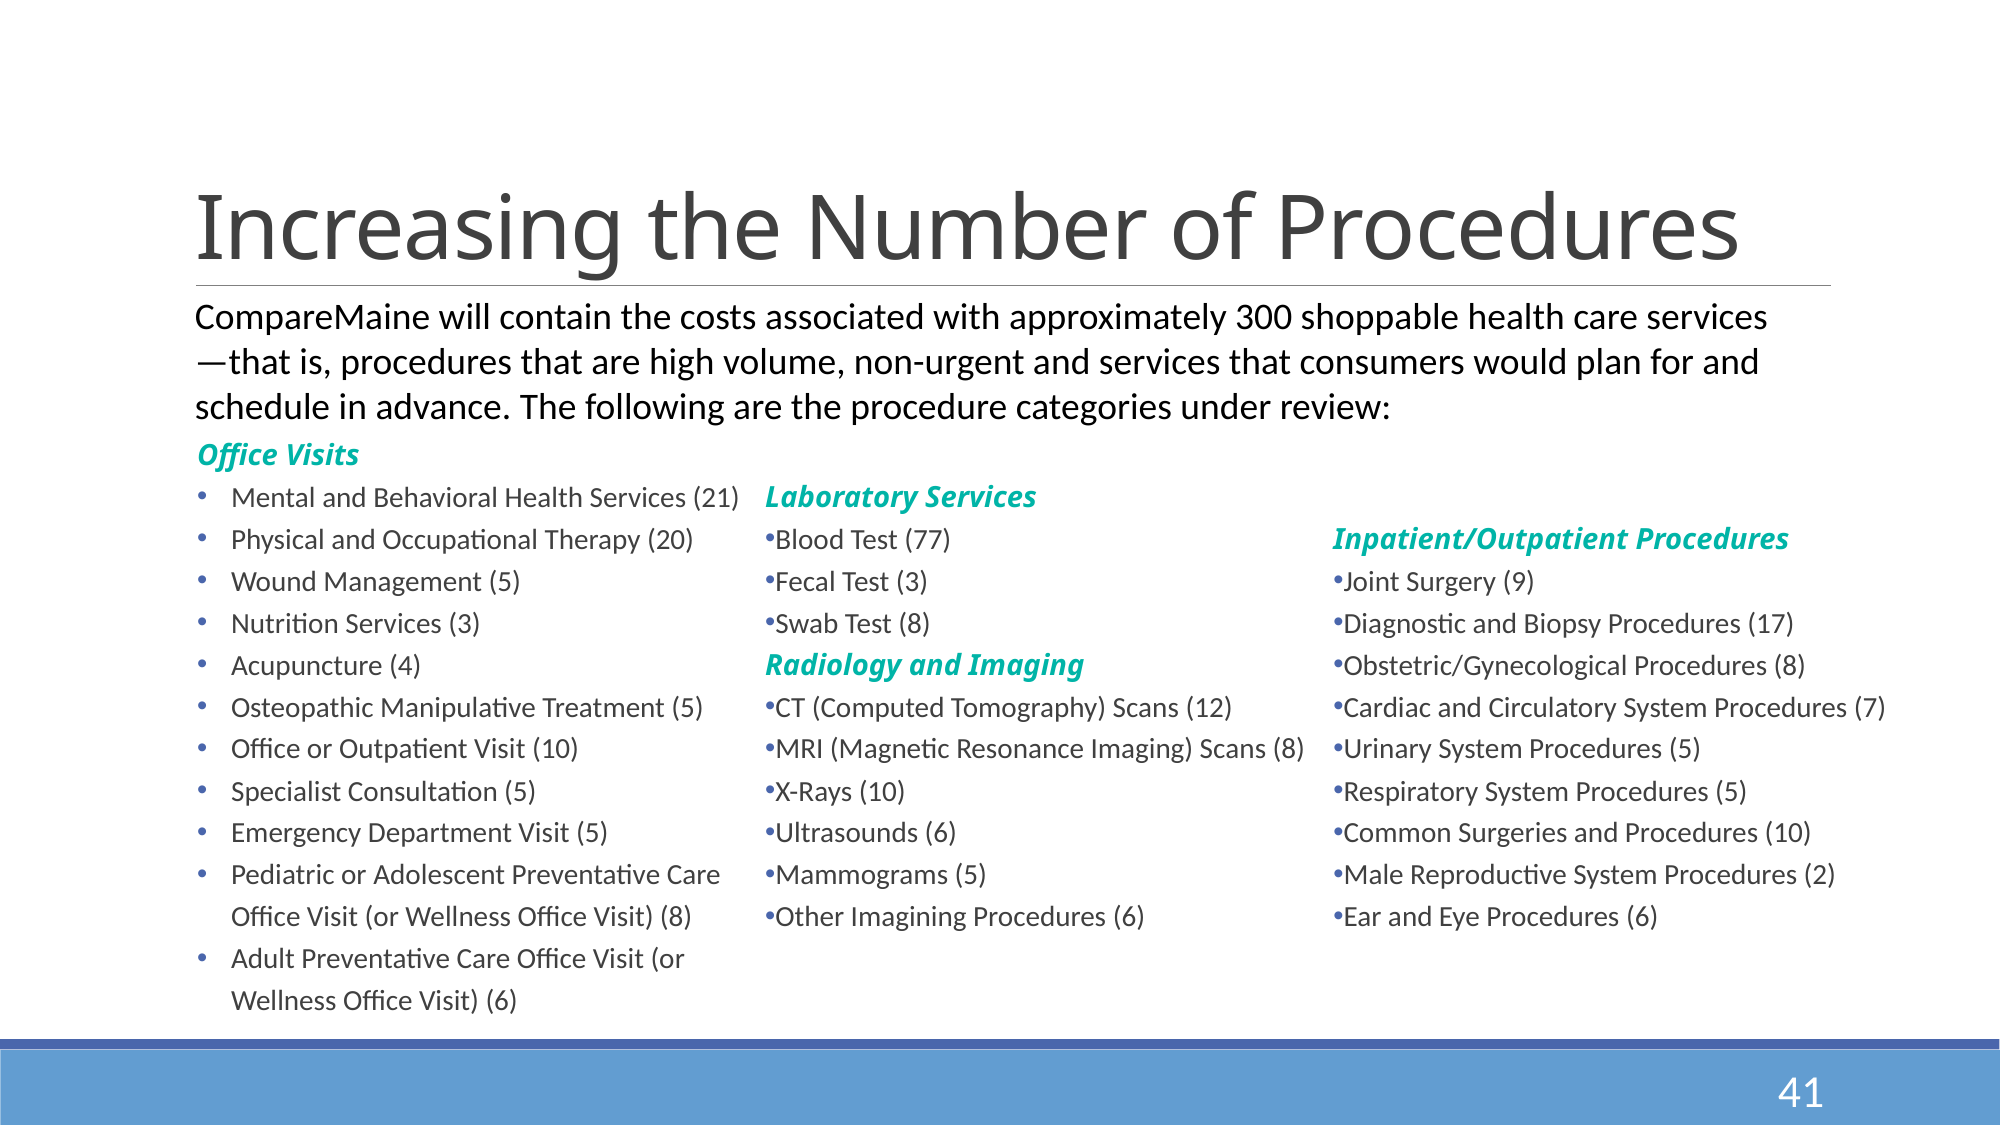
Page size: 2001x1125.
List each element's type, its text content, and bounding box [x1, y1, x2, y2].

title Increasing the Number of Procedures [180, 47, 1840, 284]
text_box CompareMaine will contain the costs associated with approximately 300 shoppable health care services —that is, procedures that are high volume, non-urgent and services that consumers would plan for and schedule in advance. The following are the procedure categories under review: [179, 284, 1840, 435]
list Office Visits Mental and Behavioral Health Services (21) Physical and Occupational Therapy (20) Wound Management (5) Nutrition Services (3) Acupuncture (4) Osteopathic Manipulative Treatment (5) Office or Outpatient Visit (10) Specialist Consultation (5) Emergency Department Visit (5) Pediatric or Adolescent Preventative Care Office Visit (or Wellness Office Visit) (8) Adult Preventative Care Office Visit (or Wellness Office Visit) (6) Laboratory Services Blood Test (77) Fecal Test (3) Swab Test (8) Radiology and Imaging CT (Computed Tomography) Scans (12) MRI (Magnetic Resonance Imaging) Scans (8) X-Rays (10) Ultrasounds (6) Mammograms (5) Other Imagining Procedures (6) Inpatient/Outpatient Procedures Joint Surgery (9) Diagnostic and Biopsy Procedures (17) Obstetric/Gynecological Procedures (8) Cardiac and Circulatory System Procedures (7) Urinary System Procedures (5) Respiratory System Procedures (5) Common Surgeries and Procedures (10) Male Reproductive System Procedures (2) Ear and Eye Procedures (6) [197, 421, 1902, 983]
slide_number 41 [1624, 1059, 1840, 1120]
